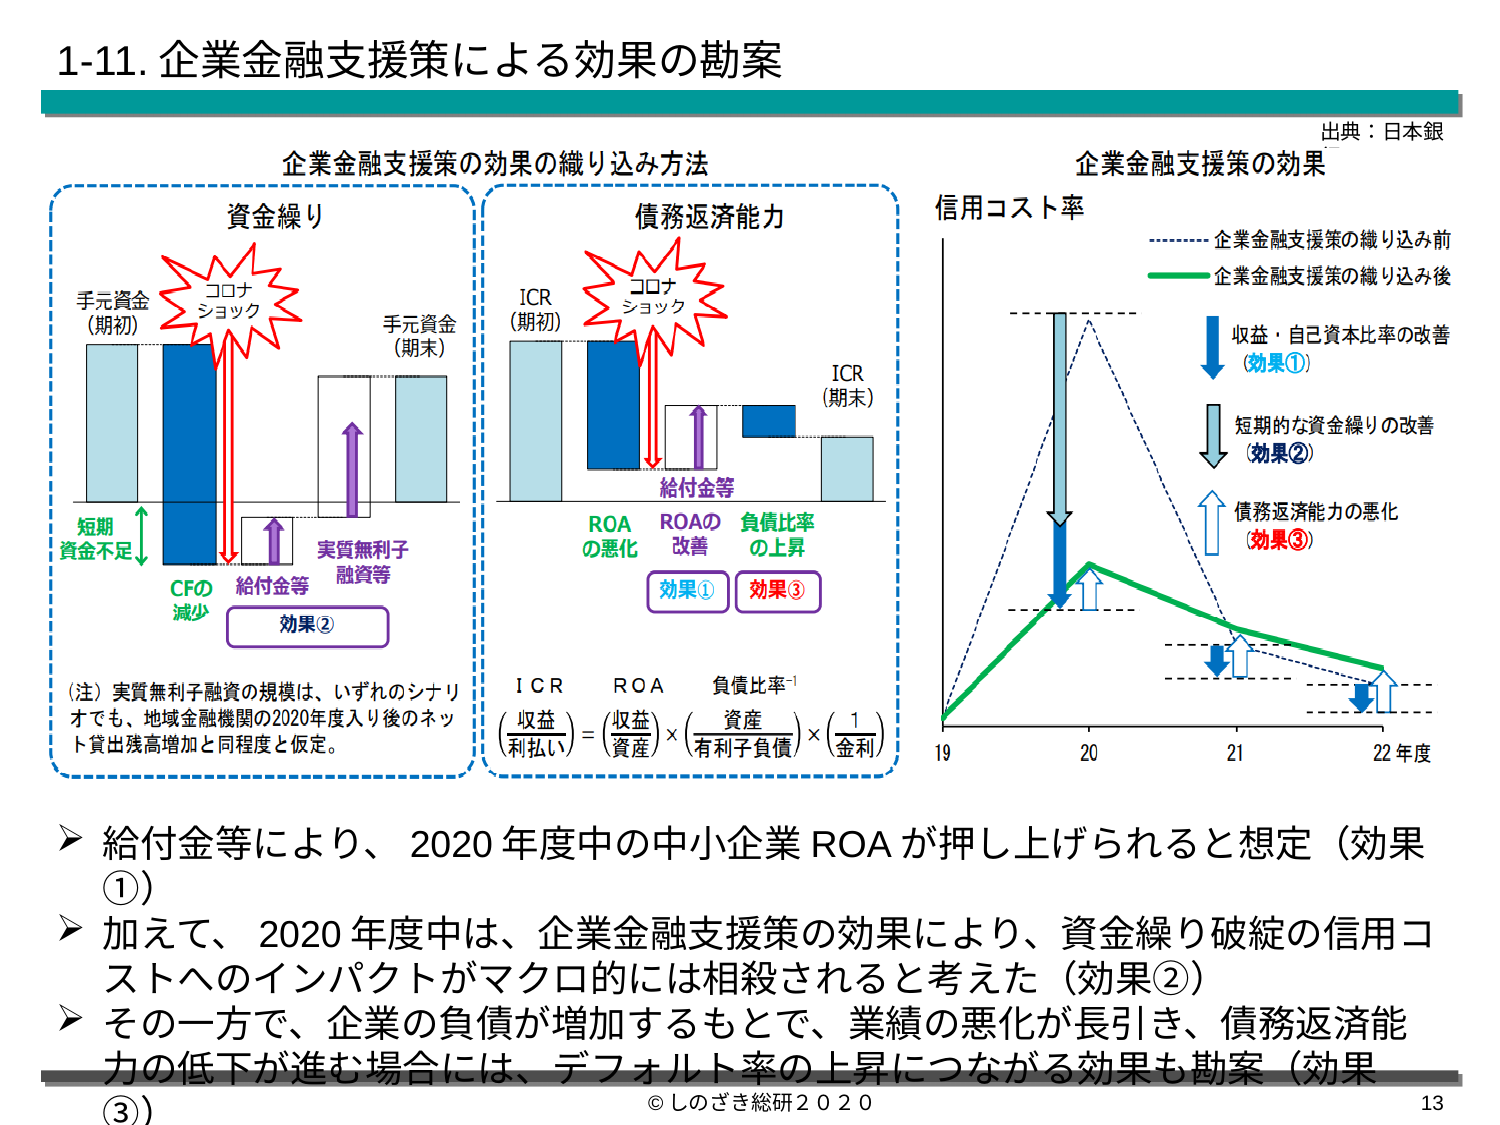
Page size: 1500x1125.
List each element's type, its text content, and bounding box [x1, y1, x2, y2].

title 1-11.企業金融支援策による効果の勘案 [41, 23, 1459, 95]
picture [41, 148, 1459, 785]
text_box 出典：日本銀行 [1305, 111, 1475, 177]
text_box 給付金等により、2020年度中の中小企業ROAが押し上げられると想定（効果①） 加えて、2020年度中は、企業金融支援策の効果により、資金繰り破綻の信用コストへのインパクトがマクロ的には相殺されると考えた（効果②） その一方で、企業の負債が増加するもとで、業績の悪化が長引き、債務返済能力の低下が進む場合には、デフォルト率の上昇につながる効果も勘案（効果③） [41, 812, 1459, 1125]
